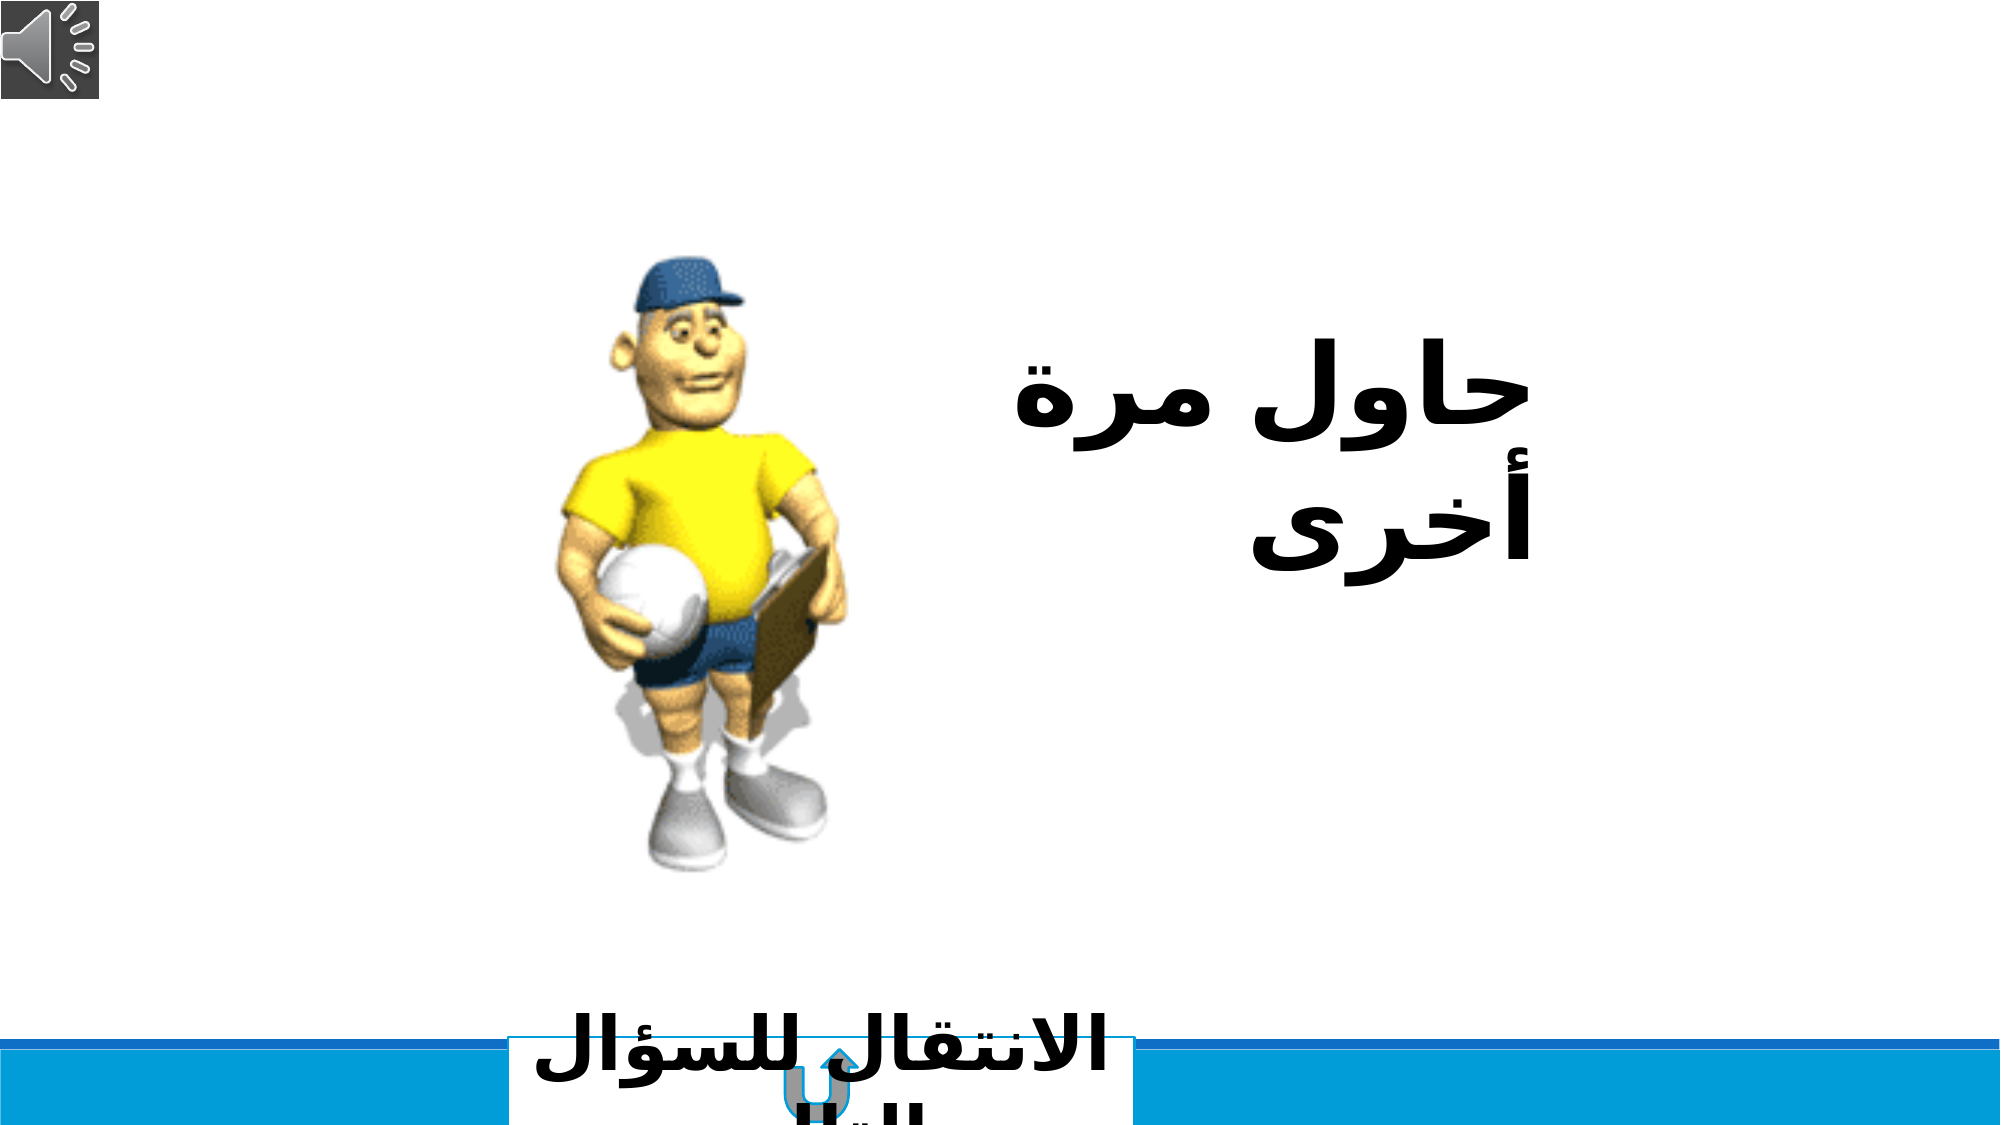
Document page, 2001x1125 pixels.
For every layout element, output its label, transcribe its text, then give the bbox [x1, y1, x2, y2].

text_box الانتقال للسؤال التالي [507, 1036, 1136, 1125]
text_box حاول مرة أخرى [1013, 304, 1554, 590]
picture [399, 251, 1004, 877]
picture [0, 0, 101, 101]
